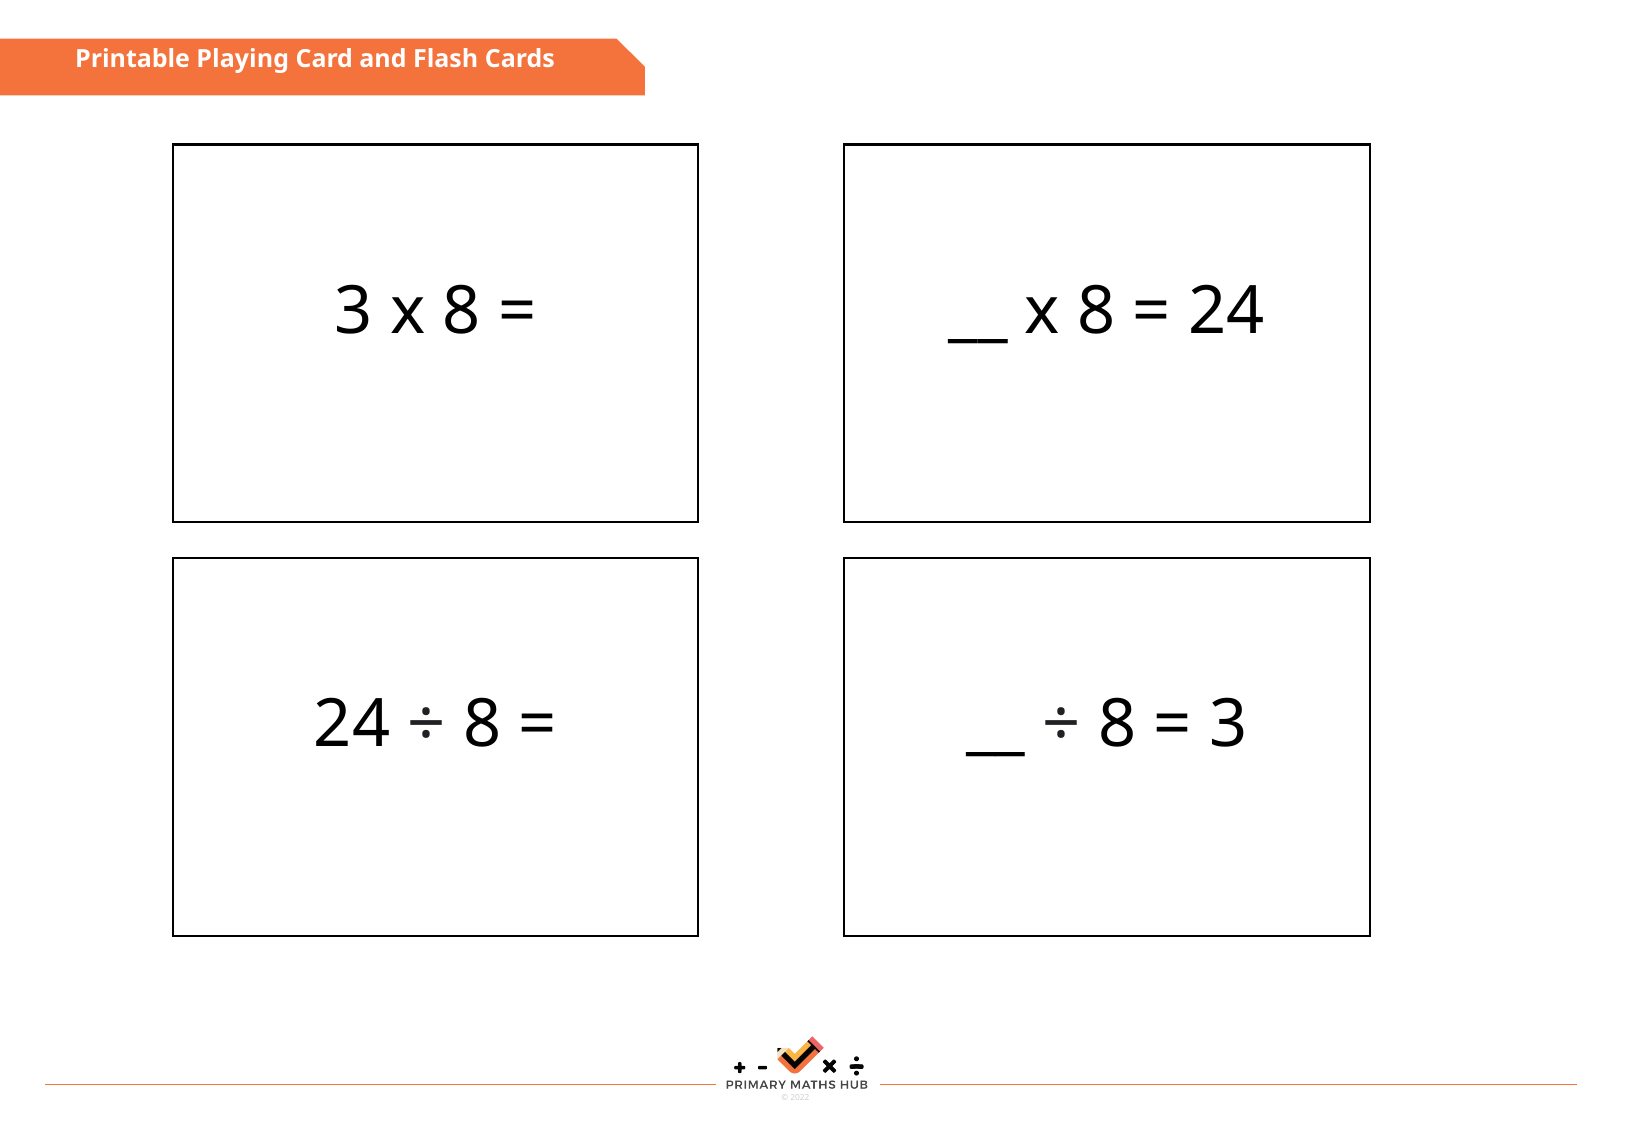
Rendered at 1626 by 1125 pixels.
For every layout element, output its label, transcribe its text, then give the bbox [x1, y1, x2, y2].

text_box [172, 355, 699, 523]
text_box __ ÷ 8 = 3 [844, 672, 1370, 768]
text_box Printable Playing Card and Flash Cards [0, 37, 646, 97]
text_box [172, 768, 699, 937]
text_box __ x 8 = 24 [844, 259, 1370, 355]
text_box [843, 557, 1371, 937]
text_box © 2022 [720, 1084, 870, 1110]
text_box 24 ÷ 8 = [172, 672, 699, 768]
text_box [172, 143, 699, 259]
text_box 3 x 8 = [172, 259, 699, 355]
text_box [172, 557, 699, 672]
text_box [843, 143, 1371, 523]
picture [722, 1034, 872, 1094]
